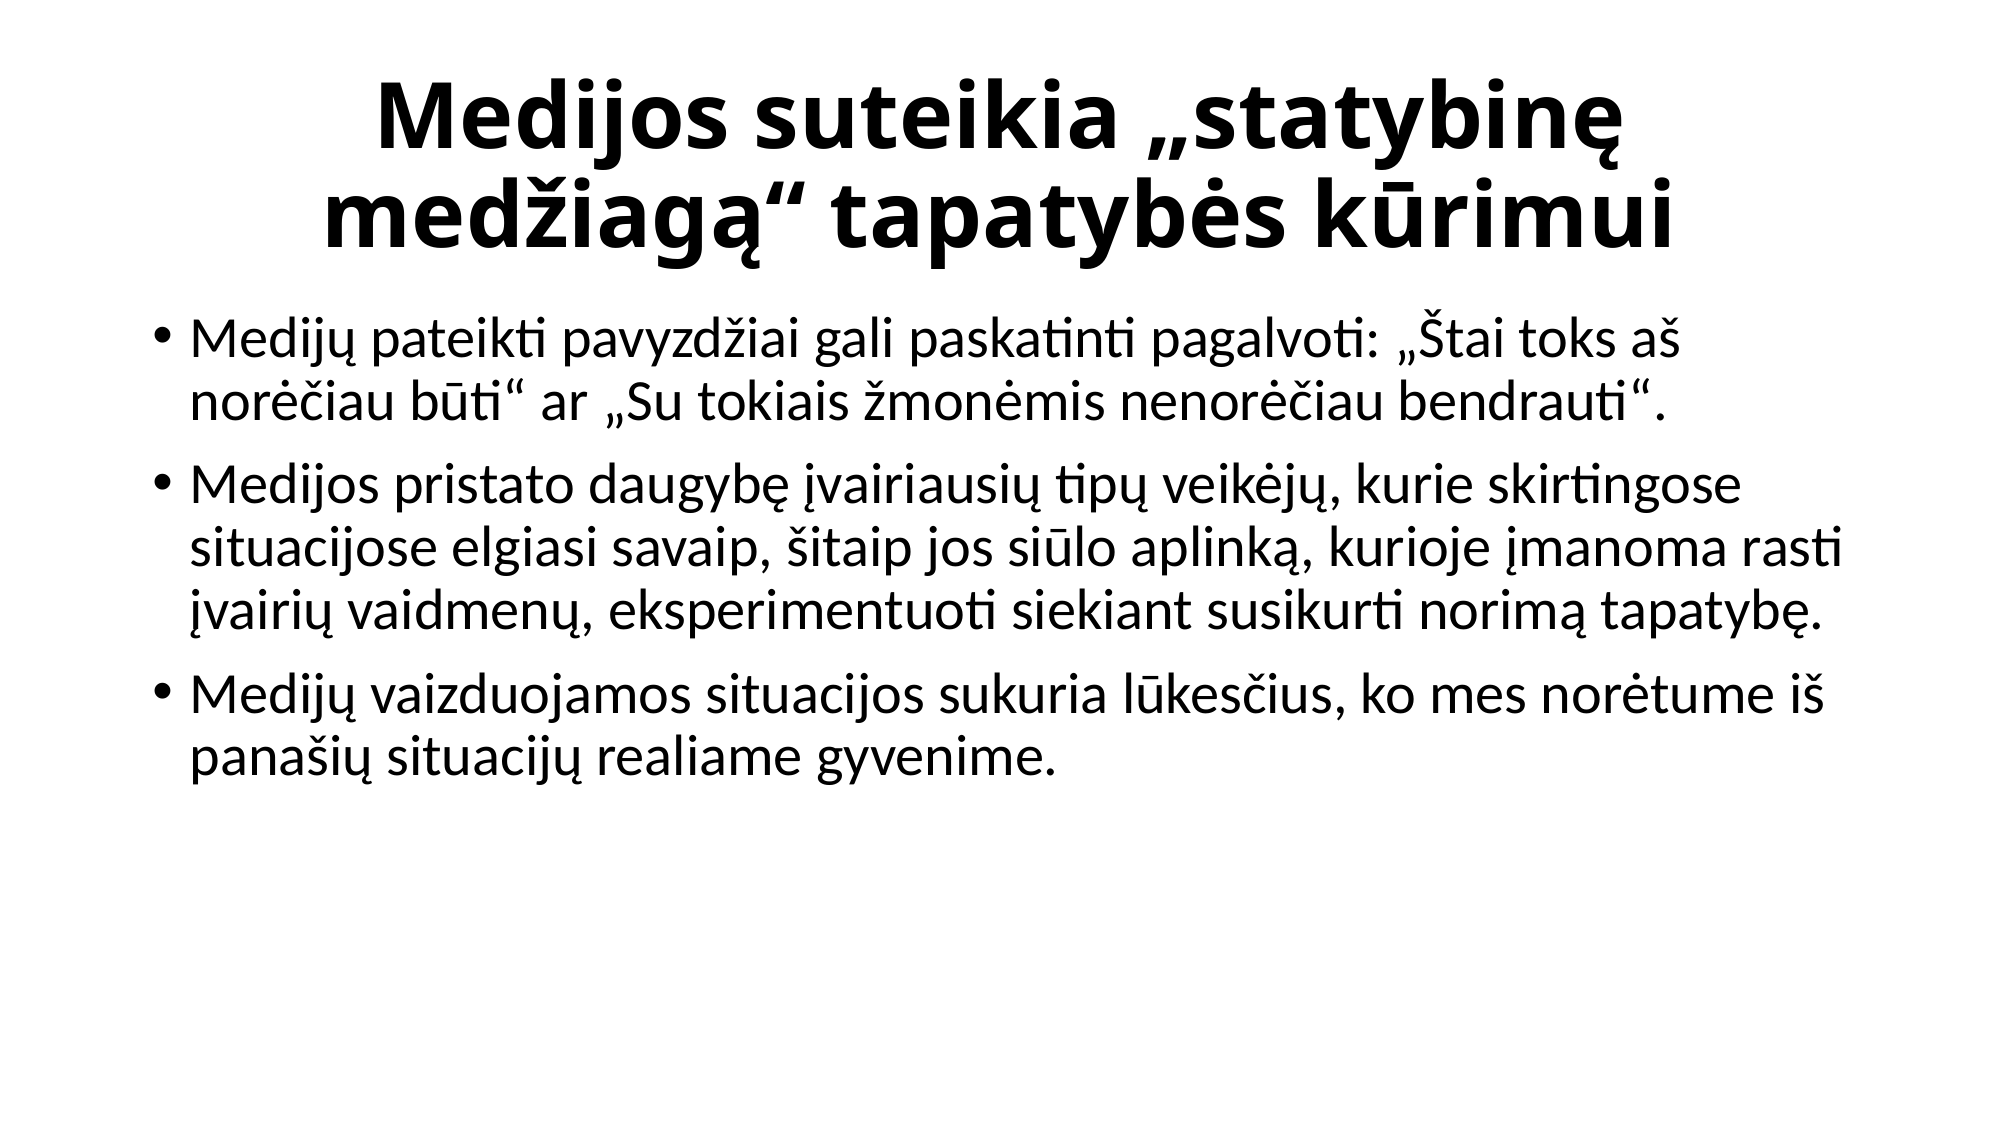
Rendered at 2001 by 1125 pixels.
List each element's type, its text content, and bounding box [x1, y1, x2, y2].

title Medijos suteikia „statybinę medžiagą“ tapatybės kūrimui [137, 59, 1863, 278]
list Medijų pateikti pavyzdžiai gali paskatinti pagalvoti: „Štai toks aš norėčiau būti“ ar „Su tokiais žmonėmis nenorėčiau bendrauti“. Medijos pristato daugybę įvairiausių tipų veikėjų, kurie skirtingose situacijose elgiasi savaip, šitaip jos siūlo aplinką, kurioje įmanoma rasti įvairių vaidmenų, eksperimentuoti siekiant susikurti norimą tapatybę. Medijų vaizduojamos situacijos sukuria lūkesčius, ko mes norėtume iš panašių situacijų realiame gyvenime. [137, 299, 1863, 1014]
